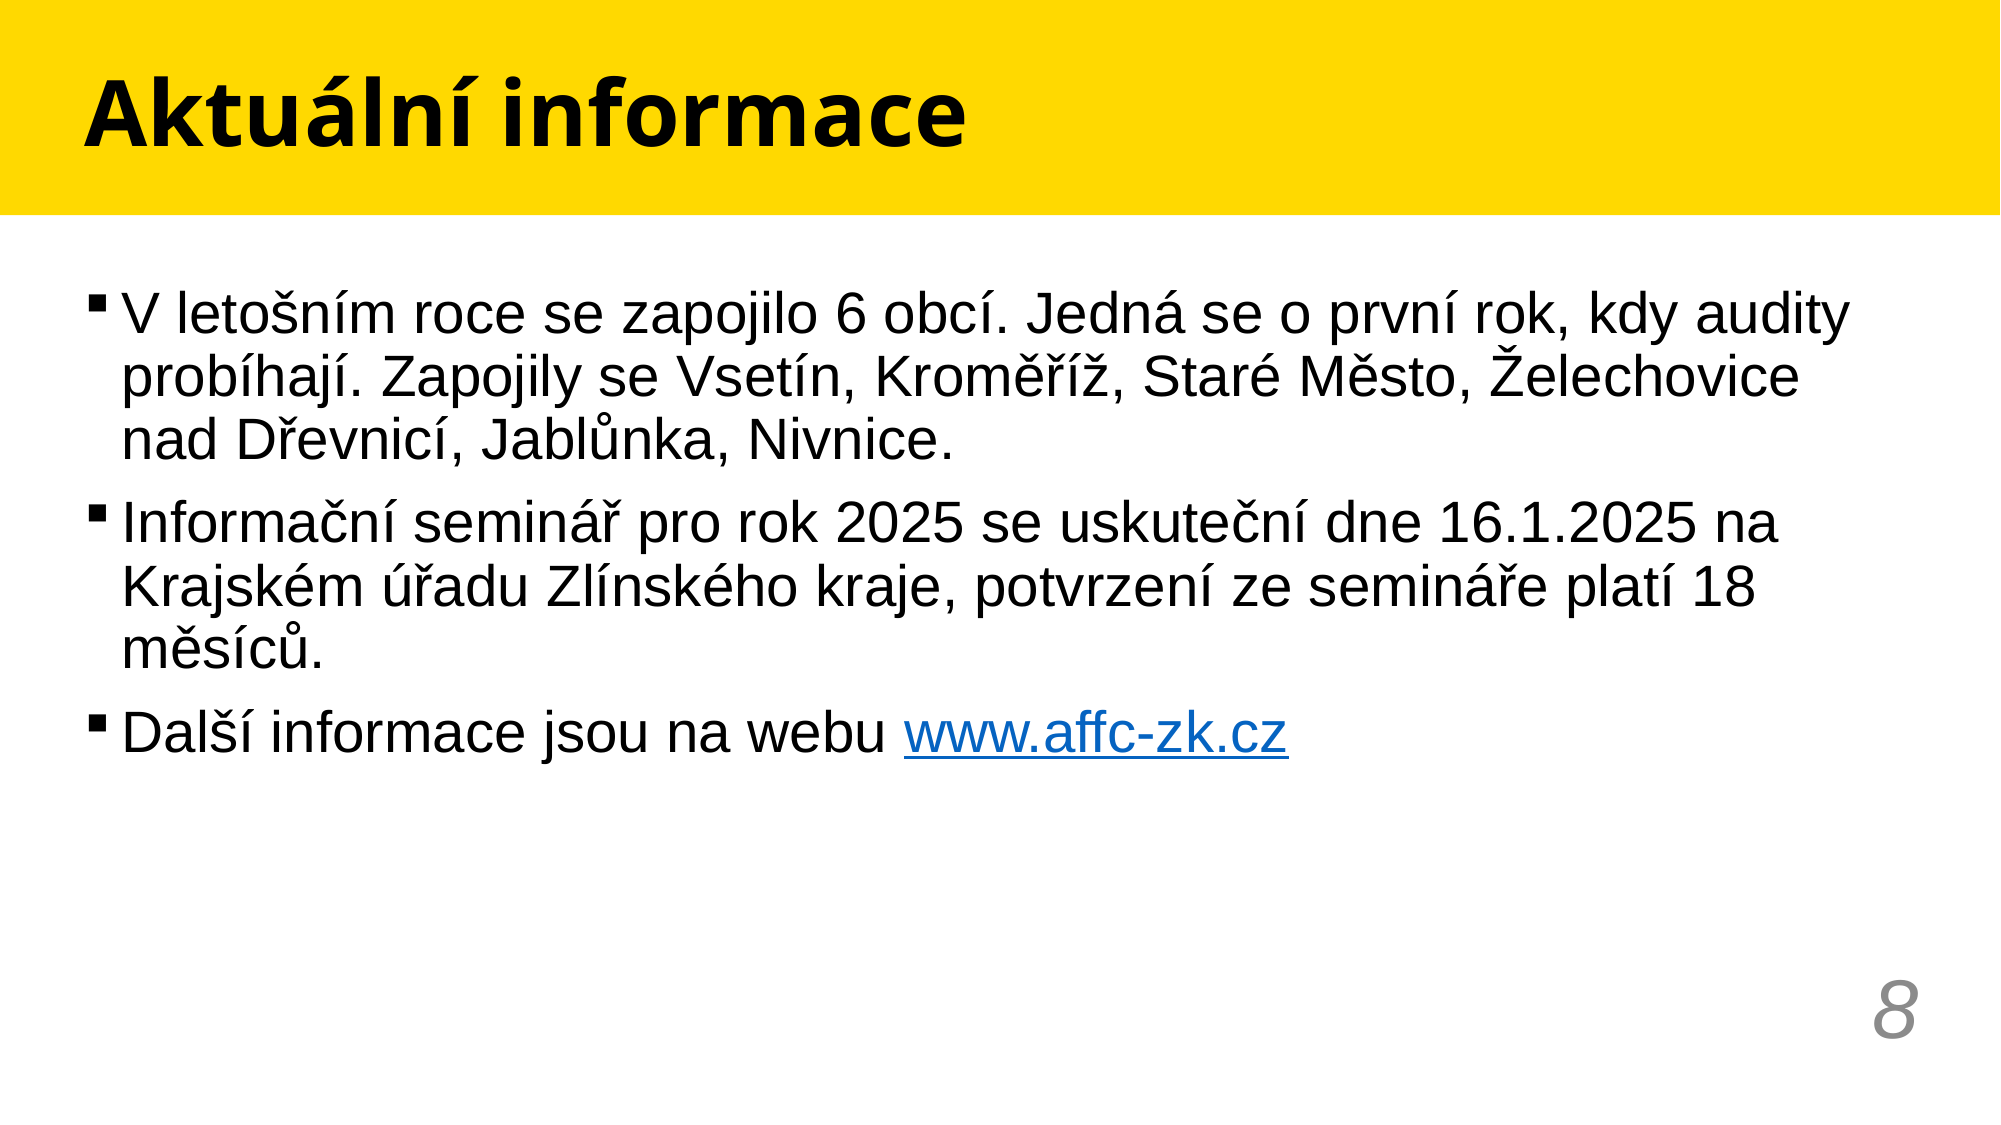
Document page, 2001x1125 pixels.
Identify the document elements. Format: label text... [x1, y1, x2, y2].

list V letošním roce se zapojilo 6 obcí. Jedná se o první rok, kdy audity probíhají. Zapojily se Vsetín, Kroměříž, Staré Město, Želechovice nad Dřevnicí, Jablůnka, Nivnice. Informační seminář pro rok 2025 se uskuteční dne 16.1.2025 na Krajském úřadu Zlínského kraje, potvrzení ze semináře platí 18 měsíců. Další informace jsou na webu www.affc-zk.cz [69, 275, 1918, 1031]
slide_number 8 [1483, 976, 1934, 1063]
title Aktuální informace [69, 60, 1918, 214]
